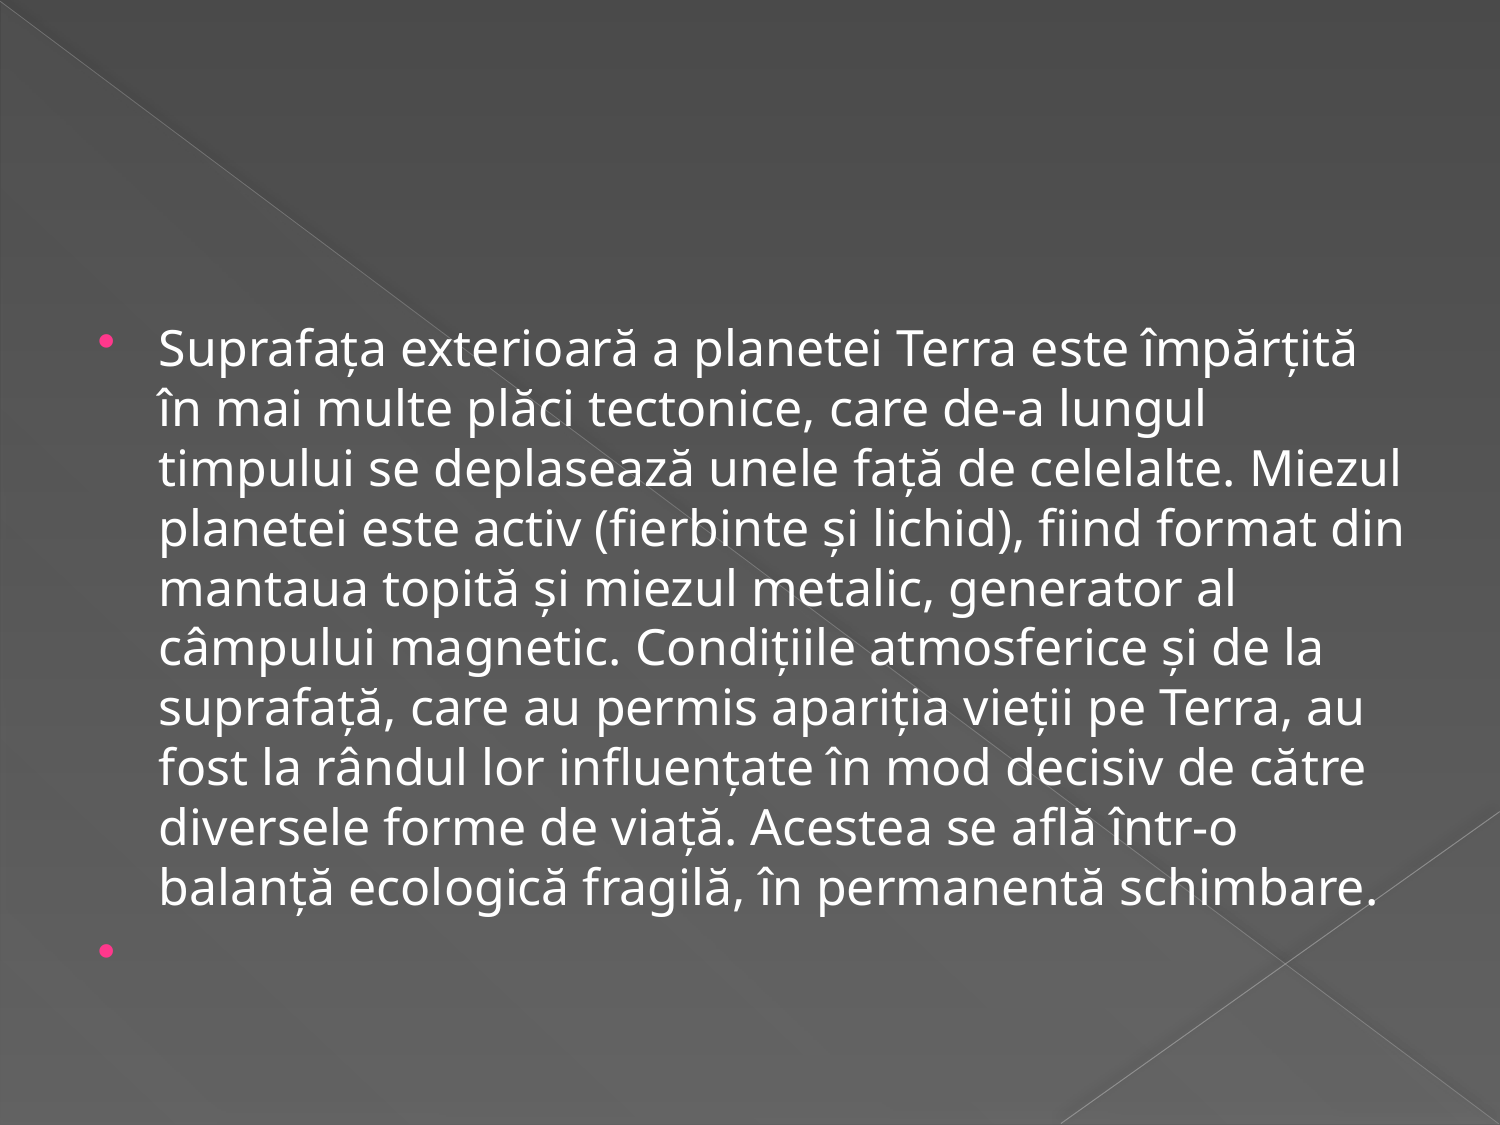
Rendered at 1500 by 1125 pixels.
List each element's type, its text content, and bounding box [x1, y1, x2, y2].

list Suprafața exterioară a planetei Terra este împărțită în mai multe plăci tectonice, care de-a lungul timpului se deplasează unele față de celelalte. Miezul planetei este activ (fierbinte și lichid), fiind format din mantaua topită și miezul metalic, generator al câmpului magnetic. Condițiile atmosferice și de la suprafață, care au permis apariția vieții pe Terra, au fost la rândul lor influențate în mod decisiv de către diversele forme de viață. Acestea se află într-o balanță ecologică fragilă, în permanentă schimbare. [75, 308, 1425, 1059]
